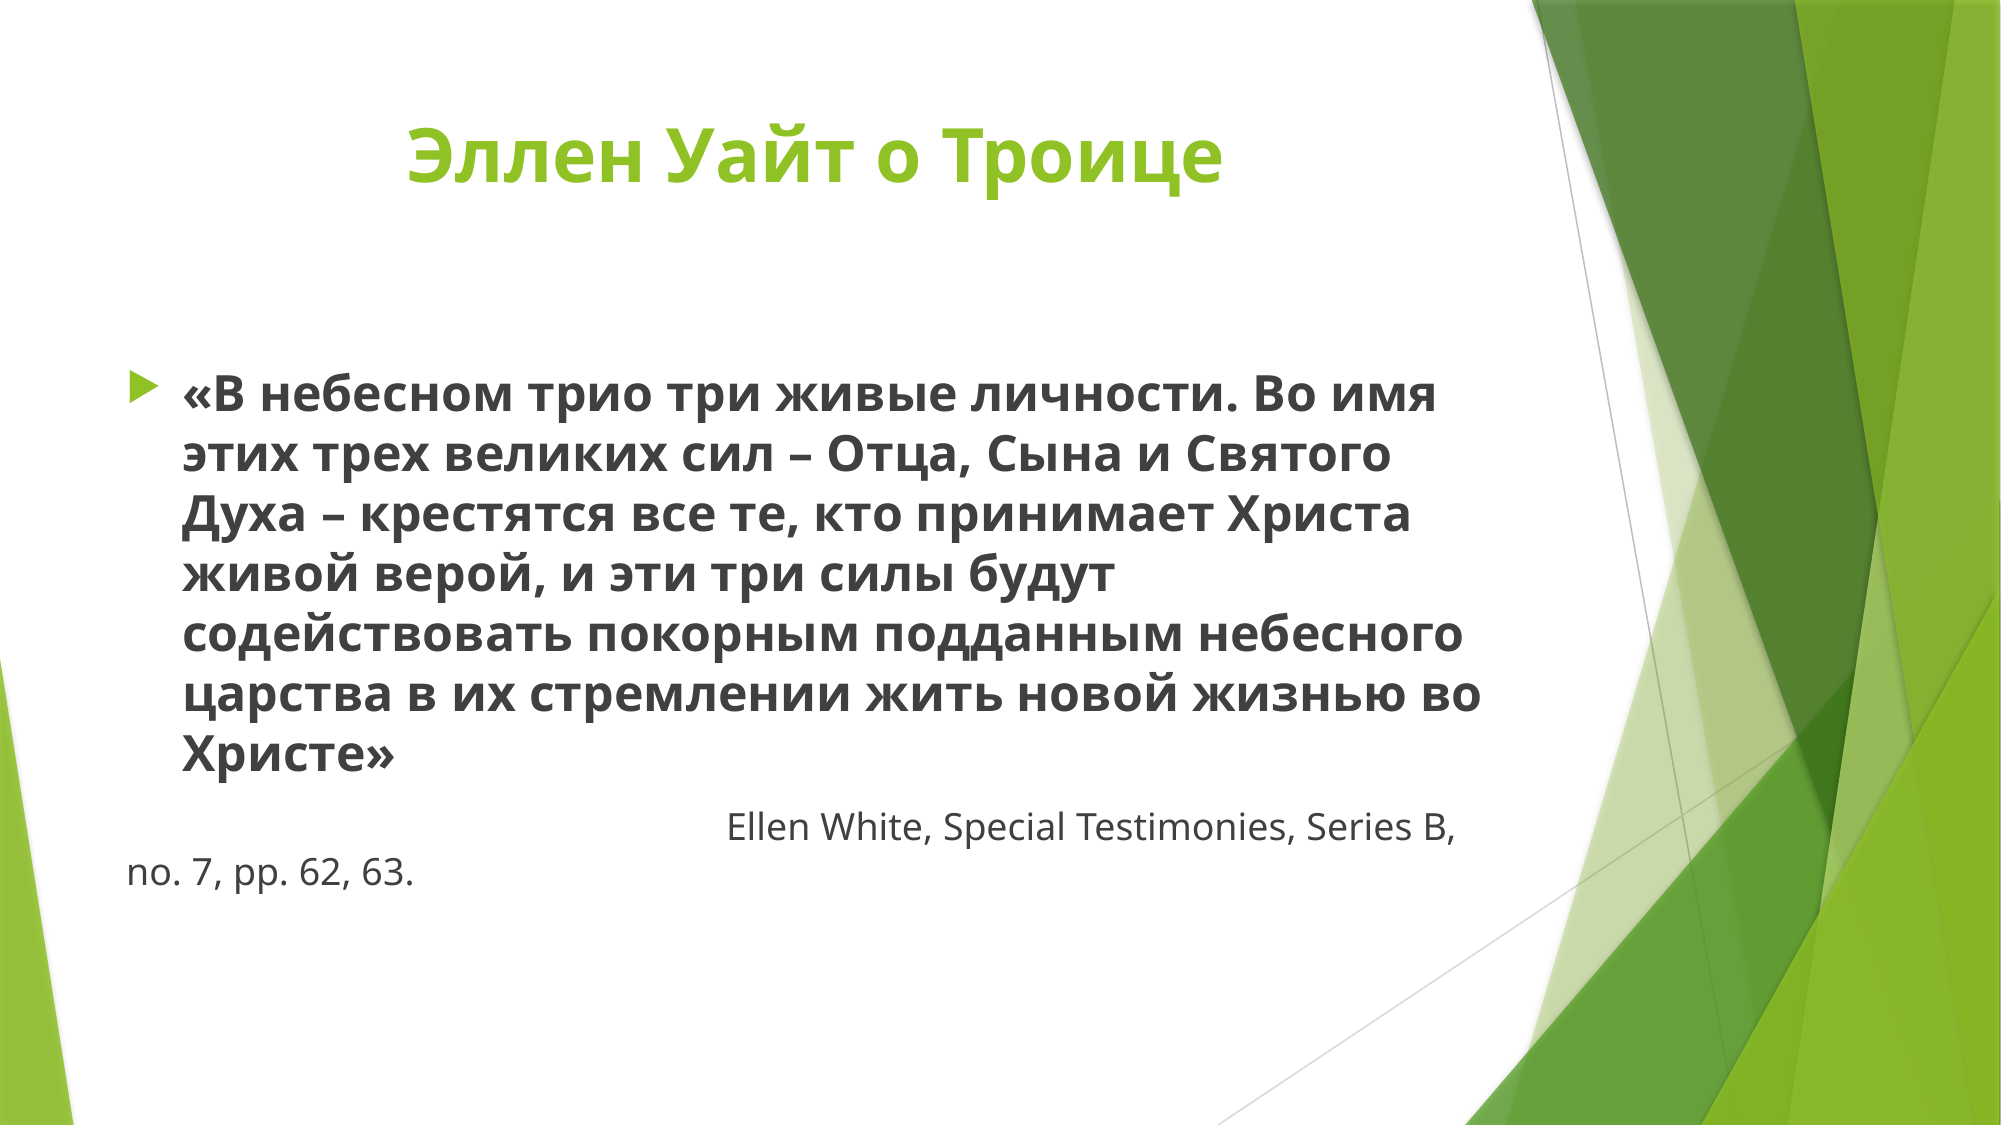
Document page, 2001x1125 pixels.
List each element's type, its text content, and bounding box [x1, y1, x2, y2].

title Эллен Уайт о Троице [111, 99, 1522, 317]
list «В небесном трио три живые личности. Во имя этих трех великих сил – Отца, Сына и Святого Духа – крестятся все те, кто принимает Христа живой верой, и эти три силы будут содействовать покорным подданным небесного царства в их стремлении жить новой жизнью во Христе» Ellen White, Special Testimonies, Series B, no. 7, pp. 62, 63. [111, 354, 1522, 992]
